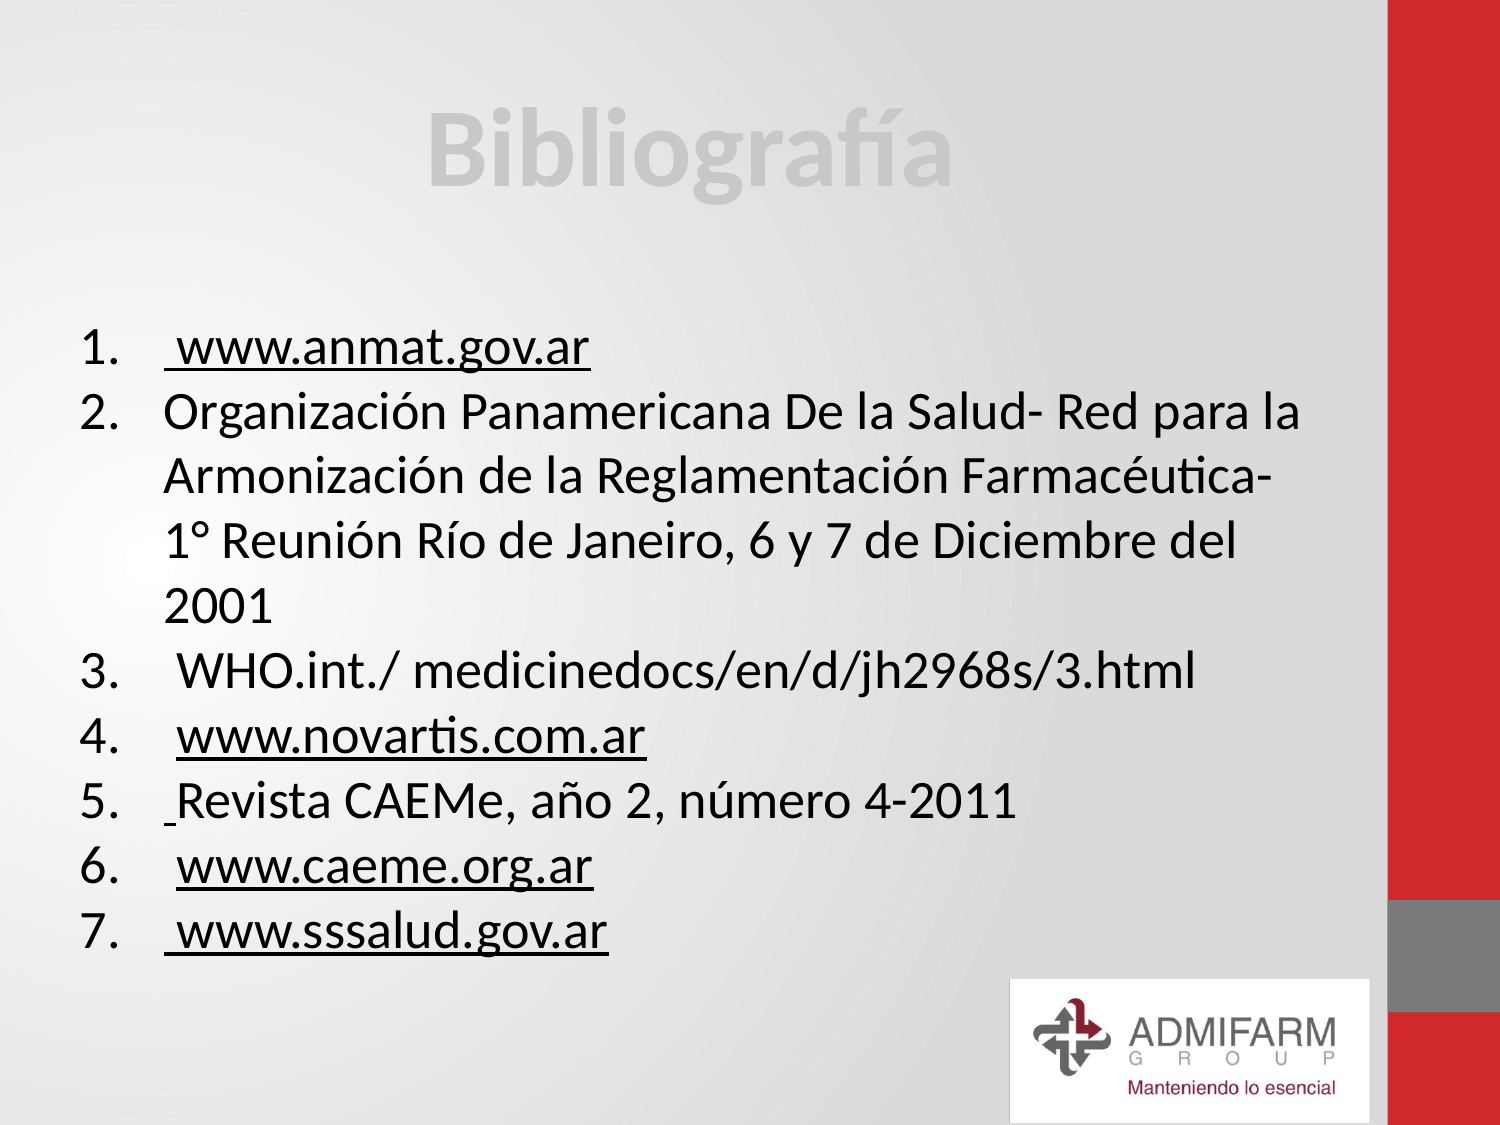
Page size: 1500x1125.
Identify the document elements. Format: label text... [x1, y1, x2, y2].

picture [1009, 978, 1370, 1123]
text_box www.anmat.gov.ar Organización Panamericana De la Salud- Red para la Armonización de la Reglamentación Farmacéutica- 1° Reunión Río de Janeiro, 6 y 7 de Diciembre del 2001 WHO.int./ medicinedocs/en/d/jh2968s/3.html www.novartis.com.ar Revista CAEMe, año 2, número 4-2011 www.caeme.org.ar www.sssalud.gov.ar [64, 302, 1341, 1012]
text_box Bibliografía [324, 66, 1058, 217]
